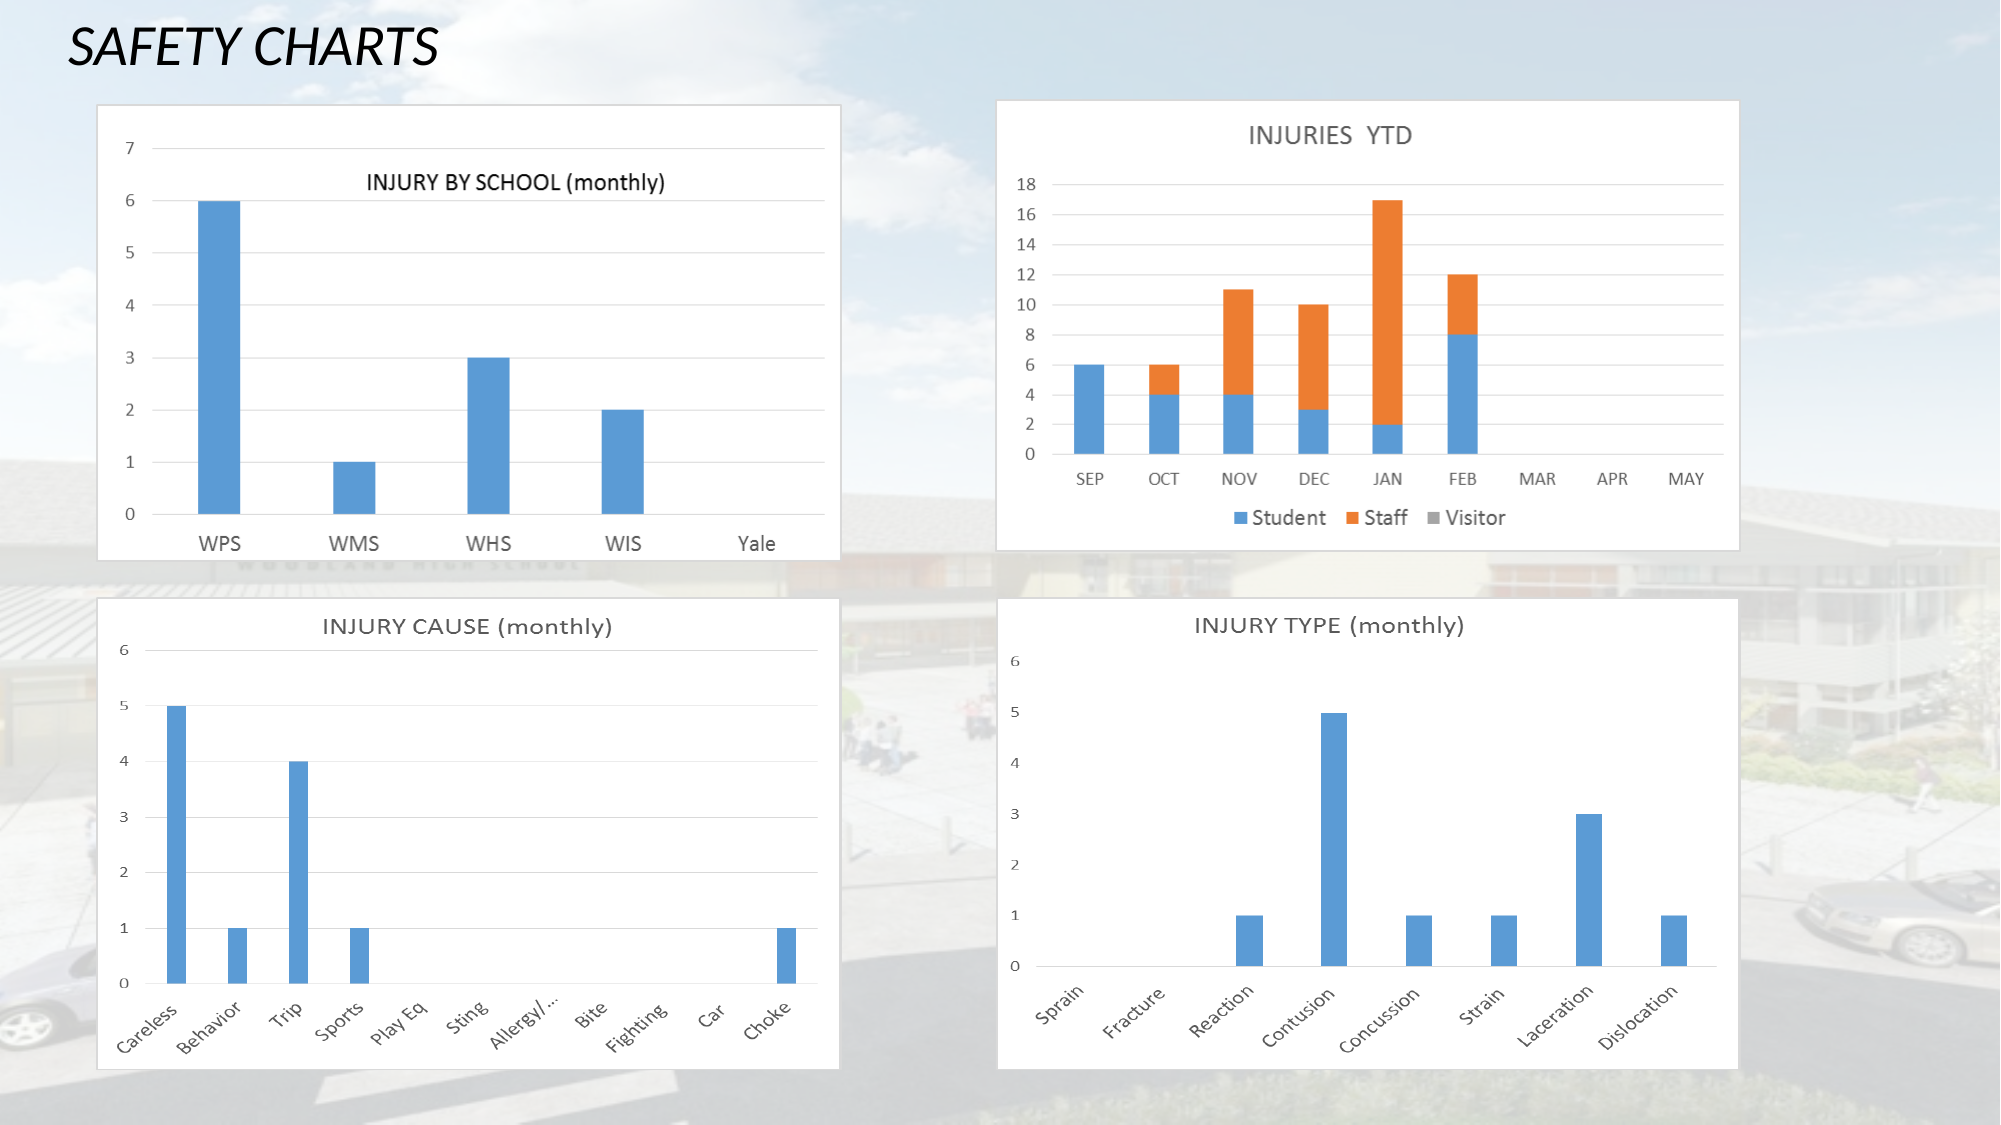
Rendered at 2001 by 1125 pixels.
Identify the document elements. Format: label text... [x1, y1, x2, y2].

picture [996, 597, 1741, 1070]
picture [96, 597, 842, 1070]
picture [995, 99, 1741, 552]
text_box SAFETY CHARTS [53, 0, 468, 85]
picture [96, 104, 842, 562]
